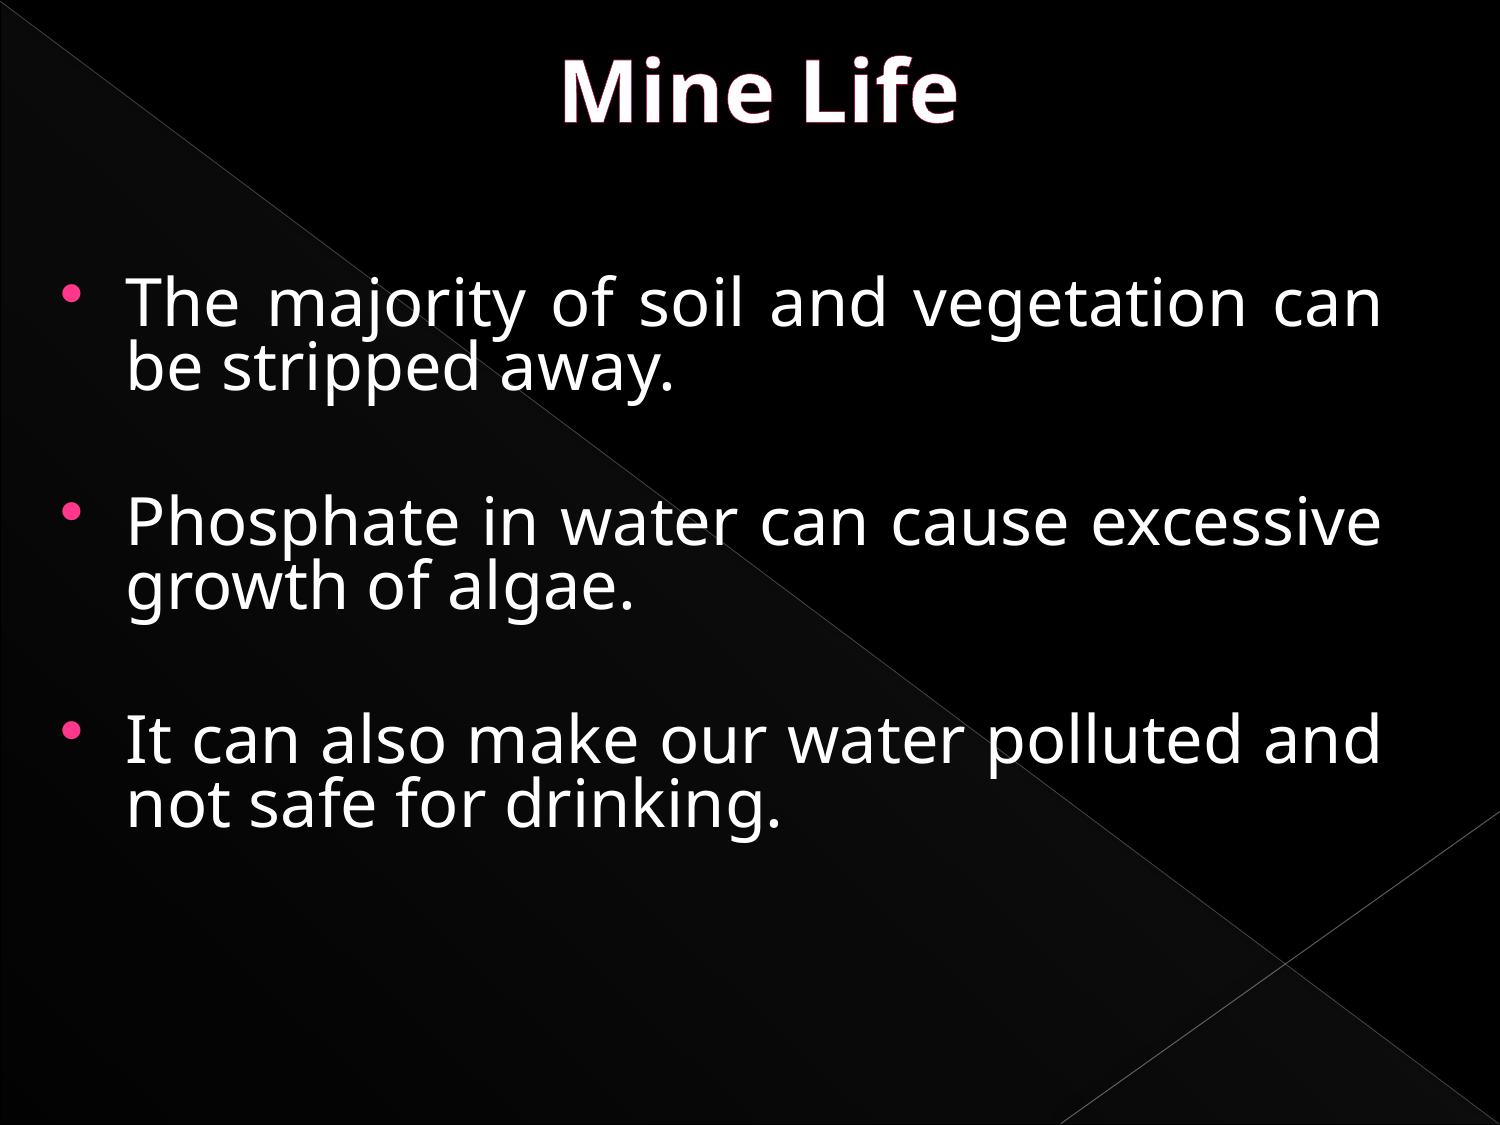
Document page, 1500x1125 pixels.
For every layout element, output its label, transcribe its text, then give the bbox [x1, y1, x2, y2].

list The majority of soil and vegetation can be stripped away. Phosphate in water can cause excessive growth of algae. It can also make our water polluted and not safe for drinking. [37, 174, 1400, 950]
title Mine Life [0, 0, 1438, 175]
